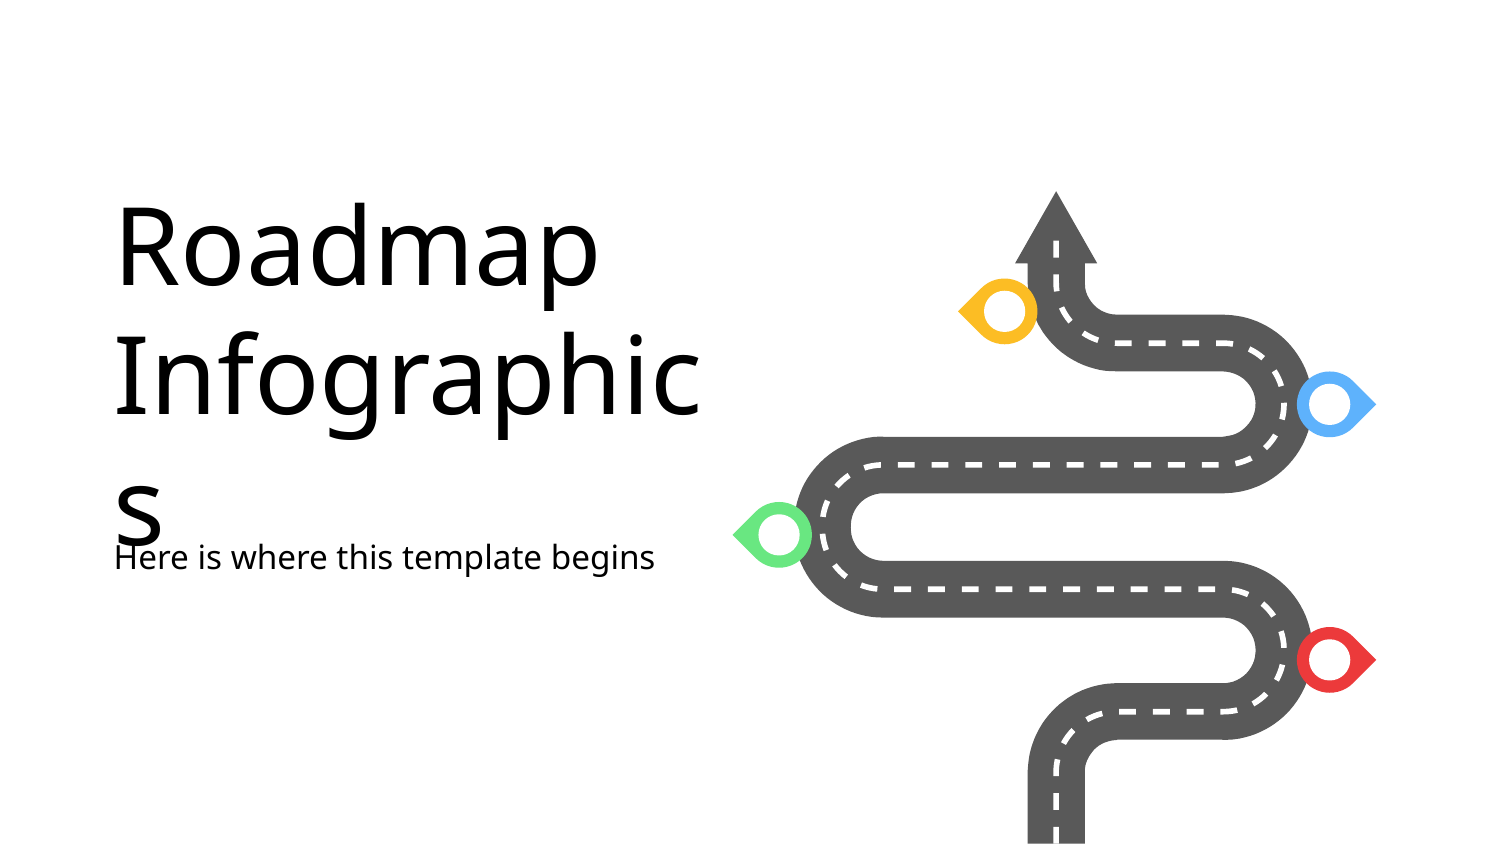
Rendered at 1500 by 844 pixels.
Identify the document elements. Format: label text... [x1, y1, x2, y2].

title Roadmap Infographics [98, 253, 723, 491]
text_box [732, 190, 1377, 844]
subtitle Here is where this template begins [98, 521, 723, 591]
